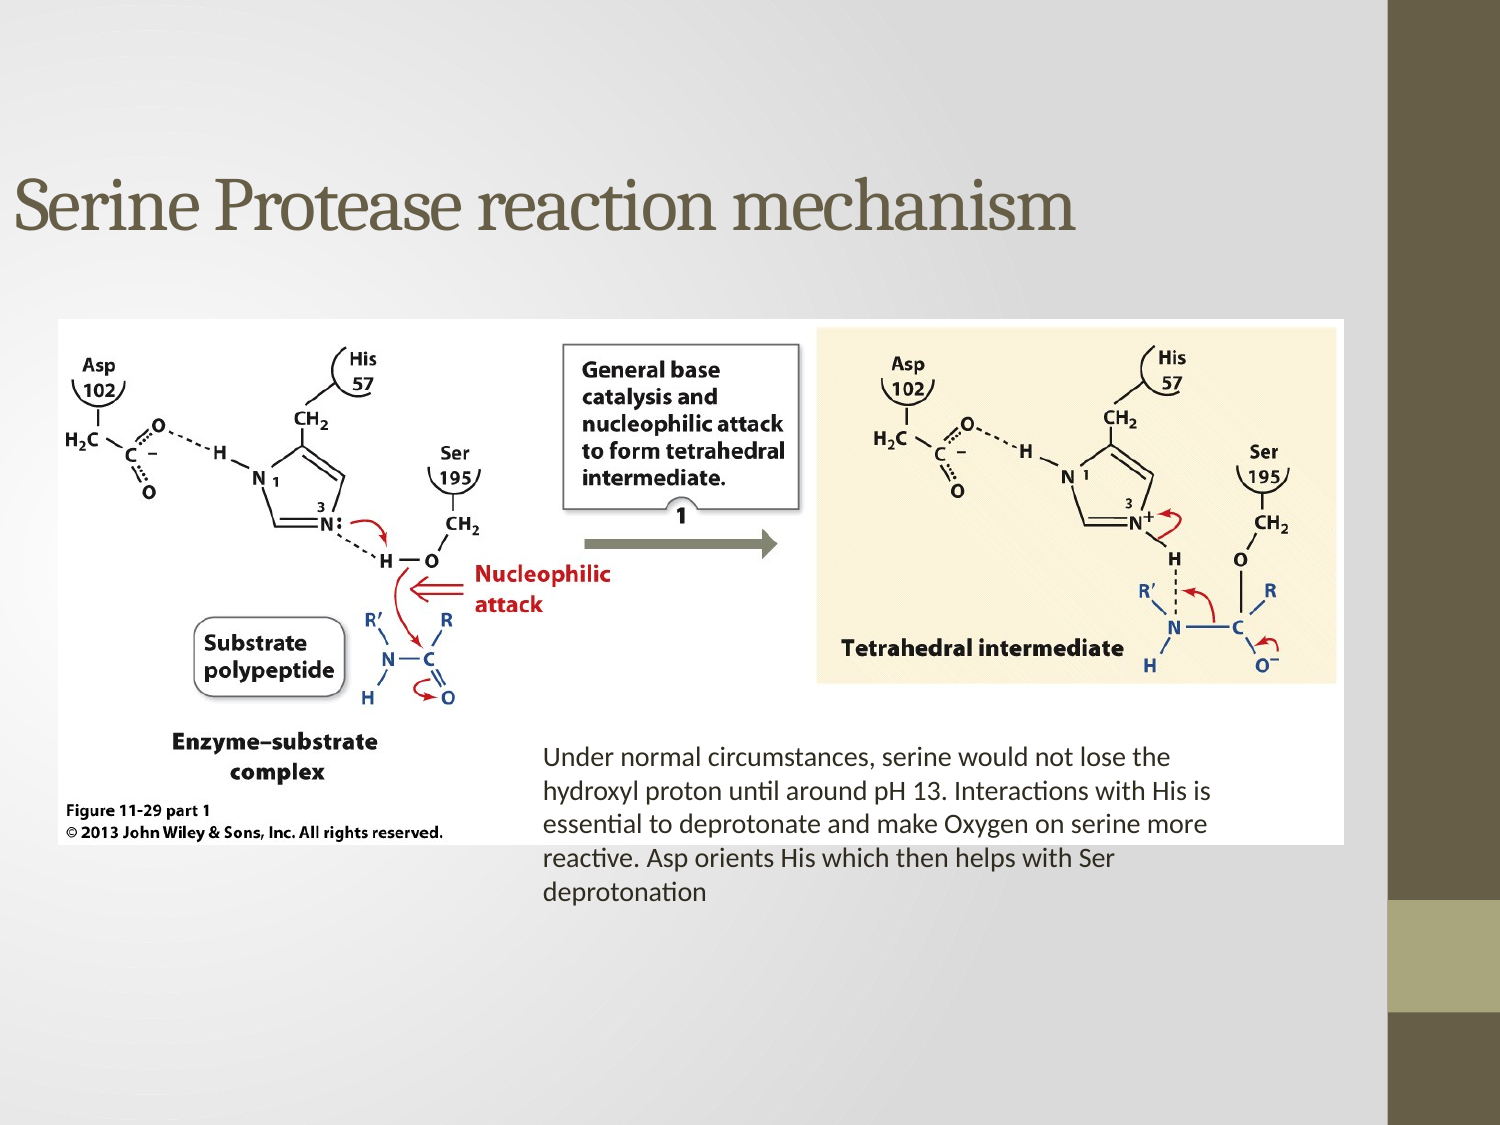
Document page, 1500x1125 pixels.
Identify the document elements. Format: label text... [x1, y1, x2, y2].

text_box Under normal circumstances, serine would not lose the hydroxyl proton until around pH 13. Interactions with His is essential to deprotonate and make Oxygen on serine more reactive. Asp orients His which then helps with Ser deprotonation [528, 852, 1280, 915]
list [57, 319, 1344, 845]
title Serine Protease reaction mechanism [0, 118, 1164, 282]
